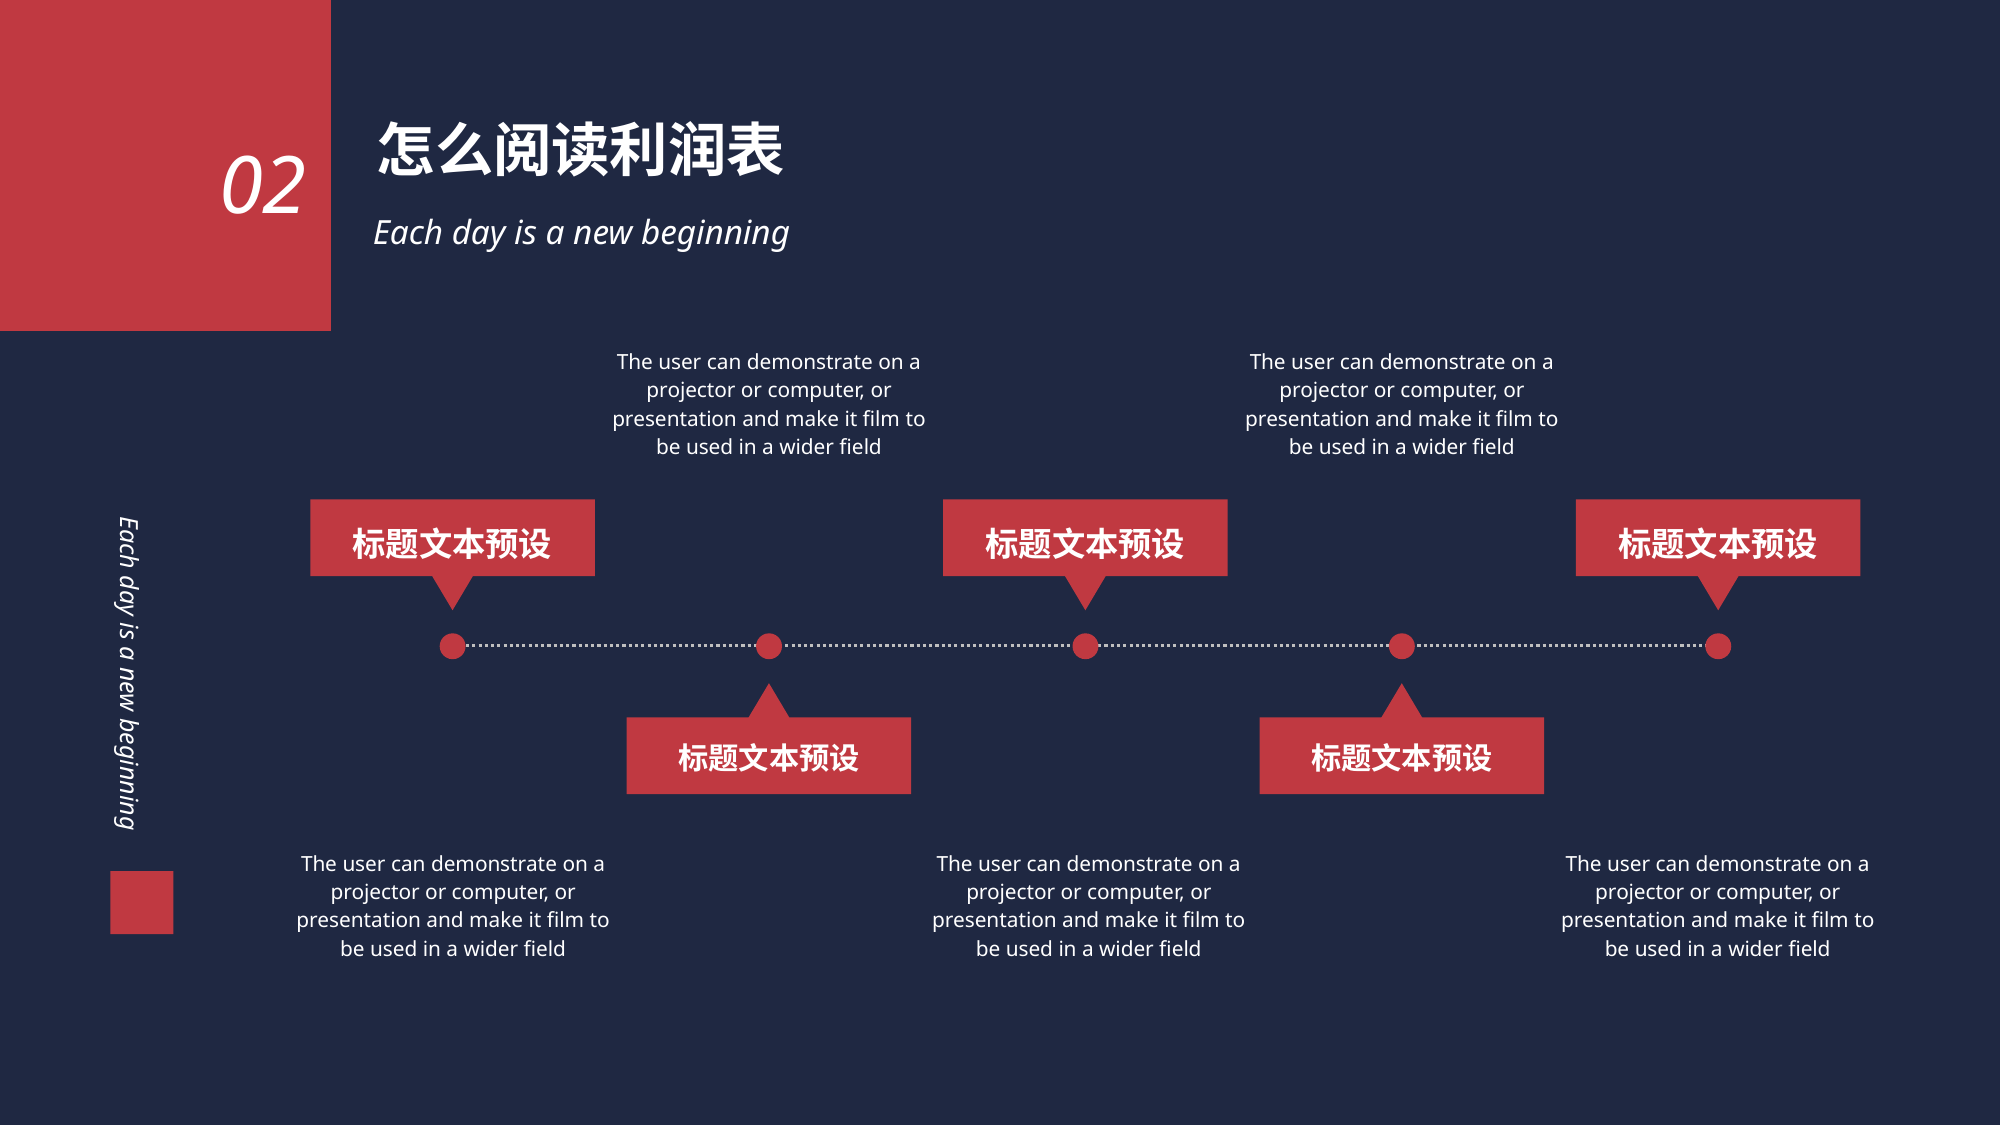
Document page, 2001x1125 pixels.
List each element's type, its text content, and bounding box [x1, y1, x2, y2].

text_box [110, 476, 174, 935]
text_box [141, 105, 1037, 256]
text_box The user can demonstrate on a projector or computer, or presentation and make it film to be used in a wider field [278, 839, 628, 968]
text_box [0, 0, 332, 332]
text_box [310, 499, 1861, 795]
text_box The user can demonstrate on a projector or computer, or presentation and make it film to be used in a wider field [594, 337, 944, 466]
text_box The user can demonstrate on a projector or computer, or presentation and make it film to be used in a wider field [1227, 337, 1576, 466]
text_box The user can demonstrate on a projector or computer, or presentation and make it film to be used in a wider field [914, 839, 1263, 968]
text_box The user can demonstrate on a projector or computer, or presentation and make it film to be used in a wider field [1543, 839, 1892, 968]
